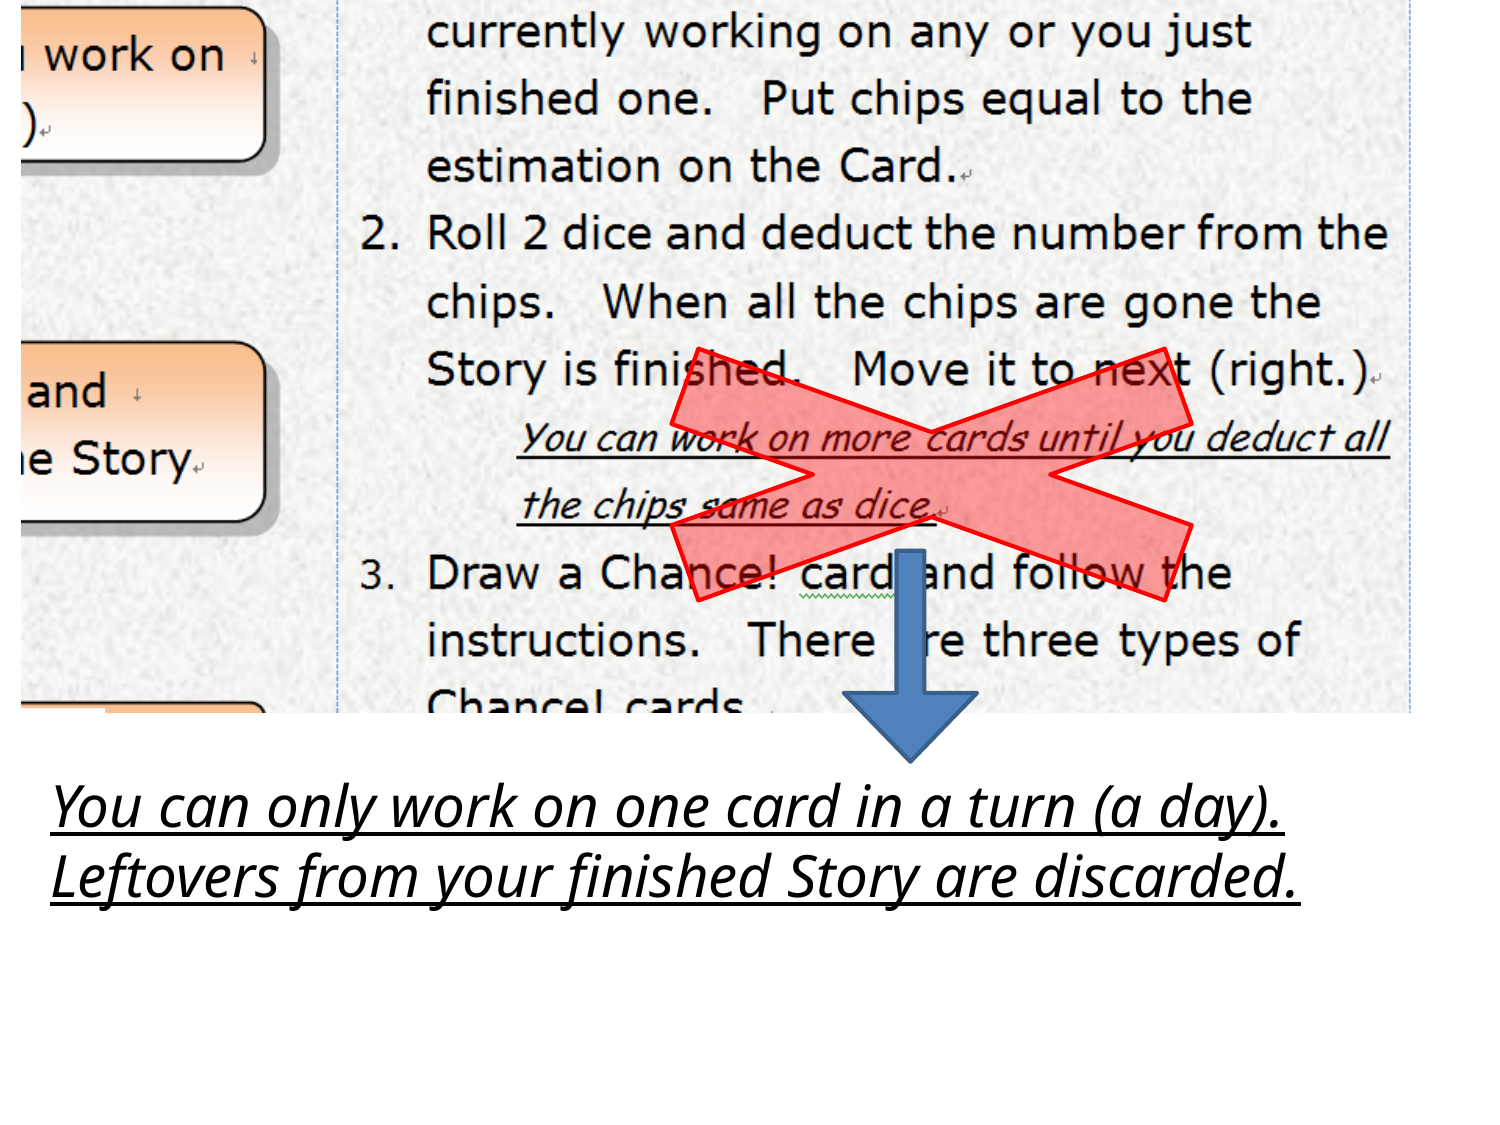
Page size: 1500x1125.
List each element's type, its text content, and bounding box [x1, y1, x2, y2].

picture [21, 0, 1500, 713]
text_box You can only work on one card in a turn (a day). Leftovers from your finished Story are discarded. [35, 761, 1454, 917]
text_box [869, 722, 952, 764]
